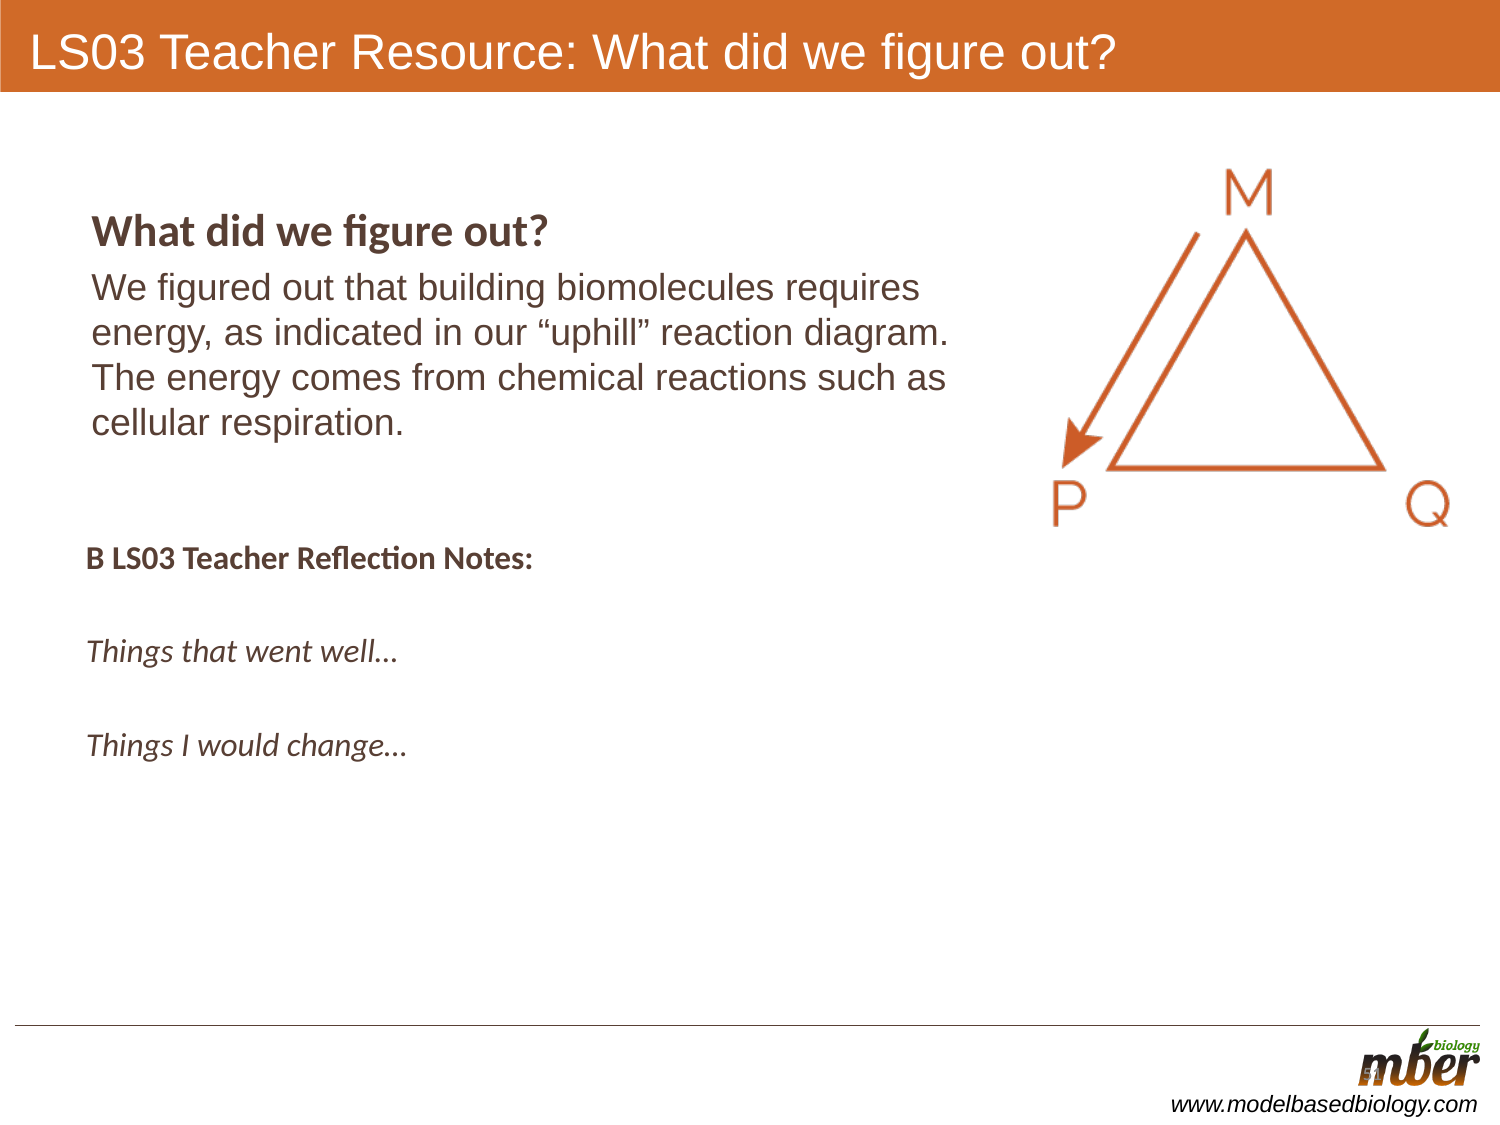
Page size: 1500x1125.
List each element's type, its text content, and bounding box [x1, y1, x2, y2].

title LS03 Teacher Resource: What did we figure out? [14, 11, 1480, 89]
picture [1047, 160, 1452, 542]
picture [1358, 1028, 1480, 1086]
text_box What did we figure out? We figured out that building biomolecules requires energy, as indicated in our “uphill” reaction diagram. The energy comes from chemical reactions such as cellular respiration. [76, 193, 1030, 509]
text_box B LS03 Teacher Reflection Notes: Things that went well… Things I would change… [71, 528, 1452, 749]
slide_number 51 [1059, 1042, 1397, 1103]
